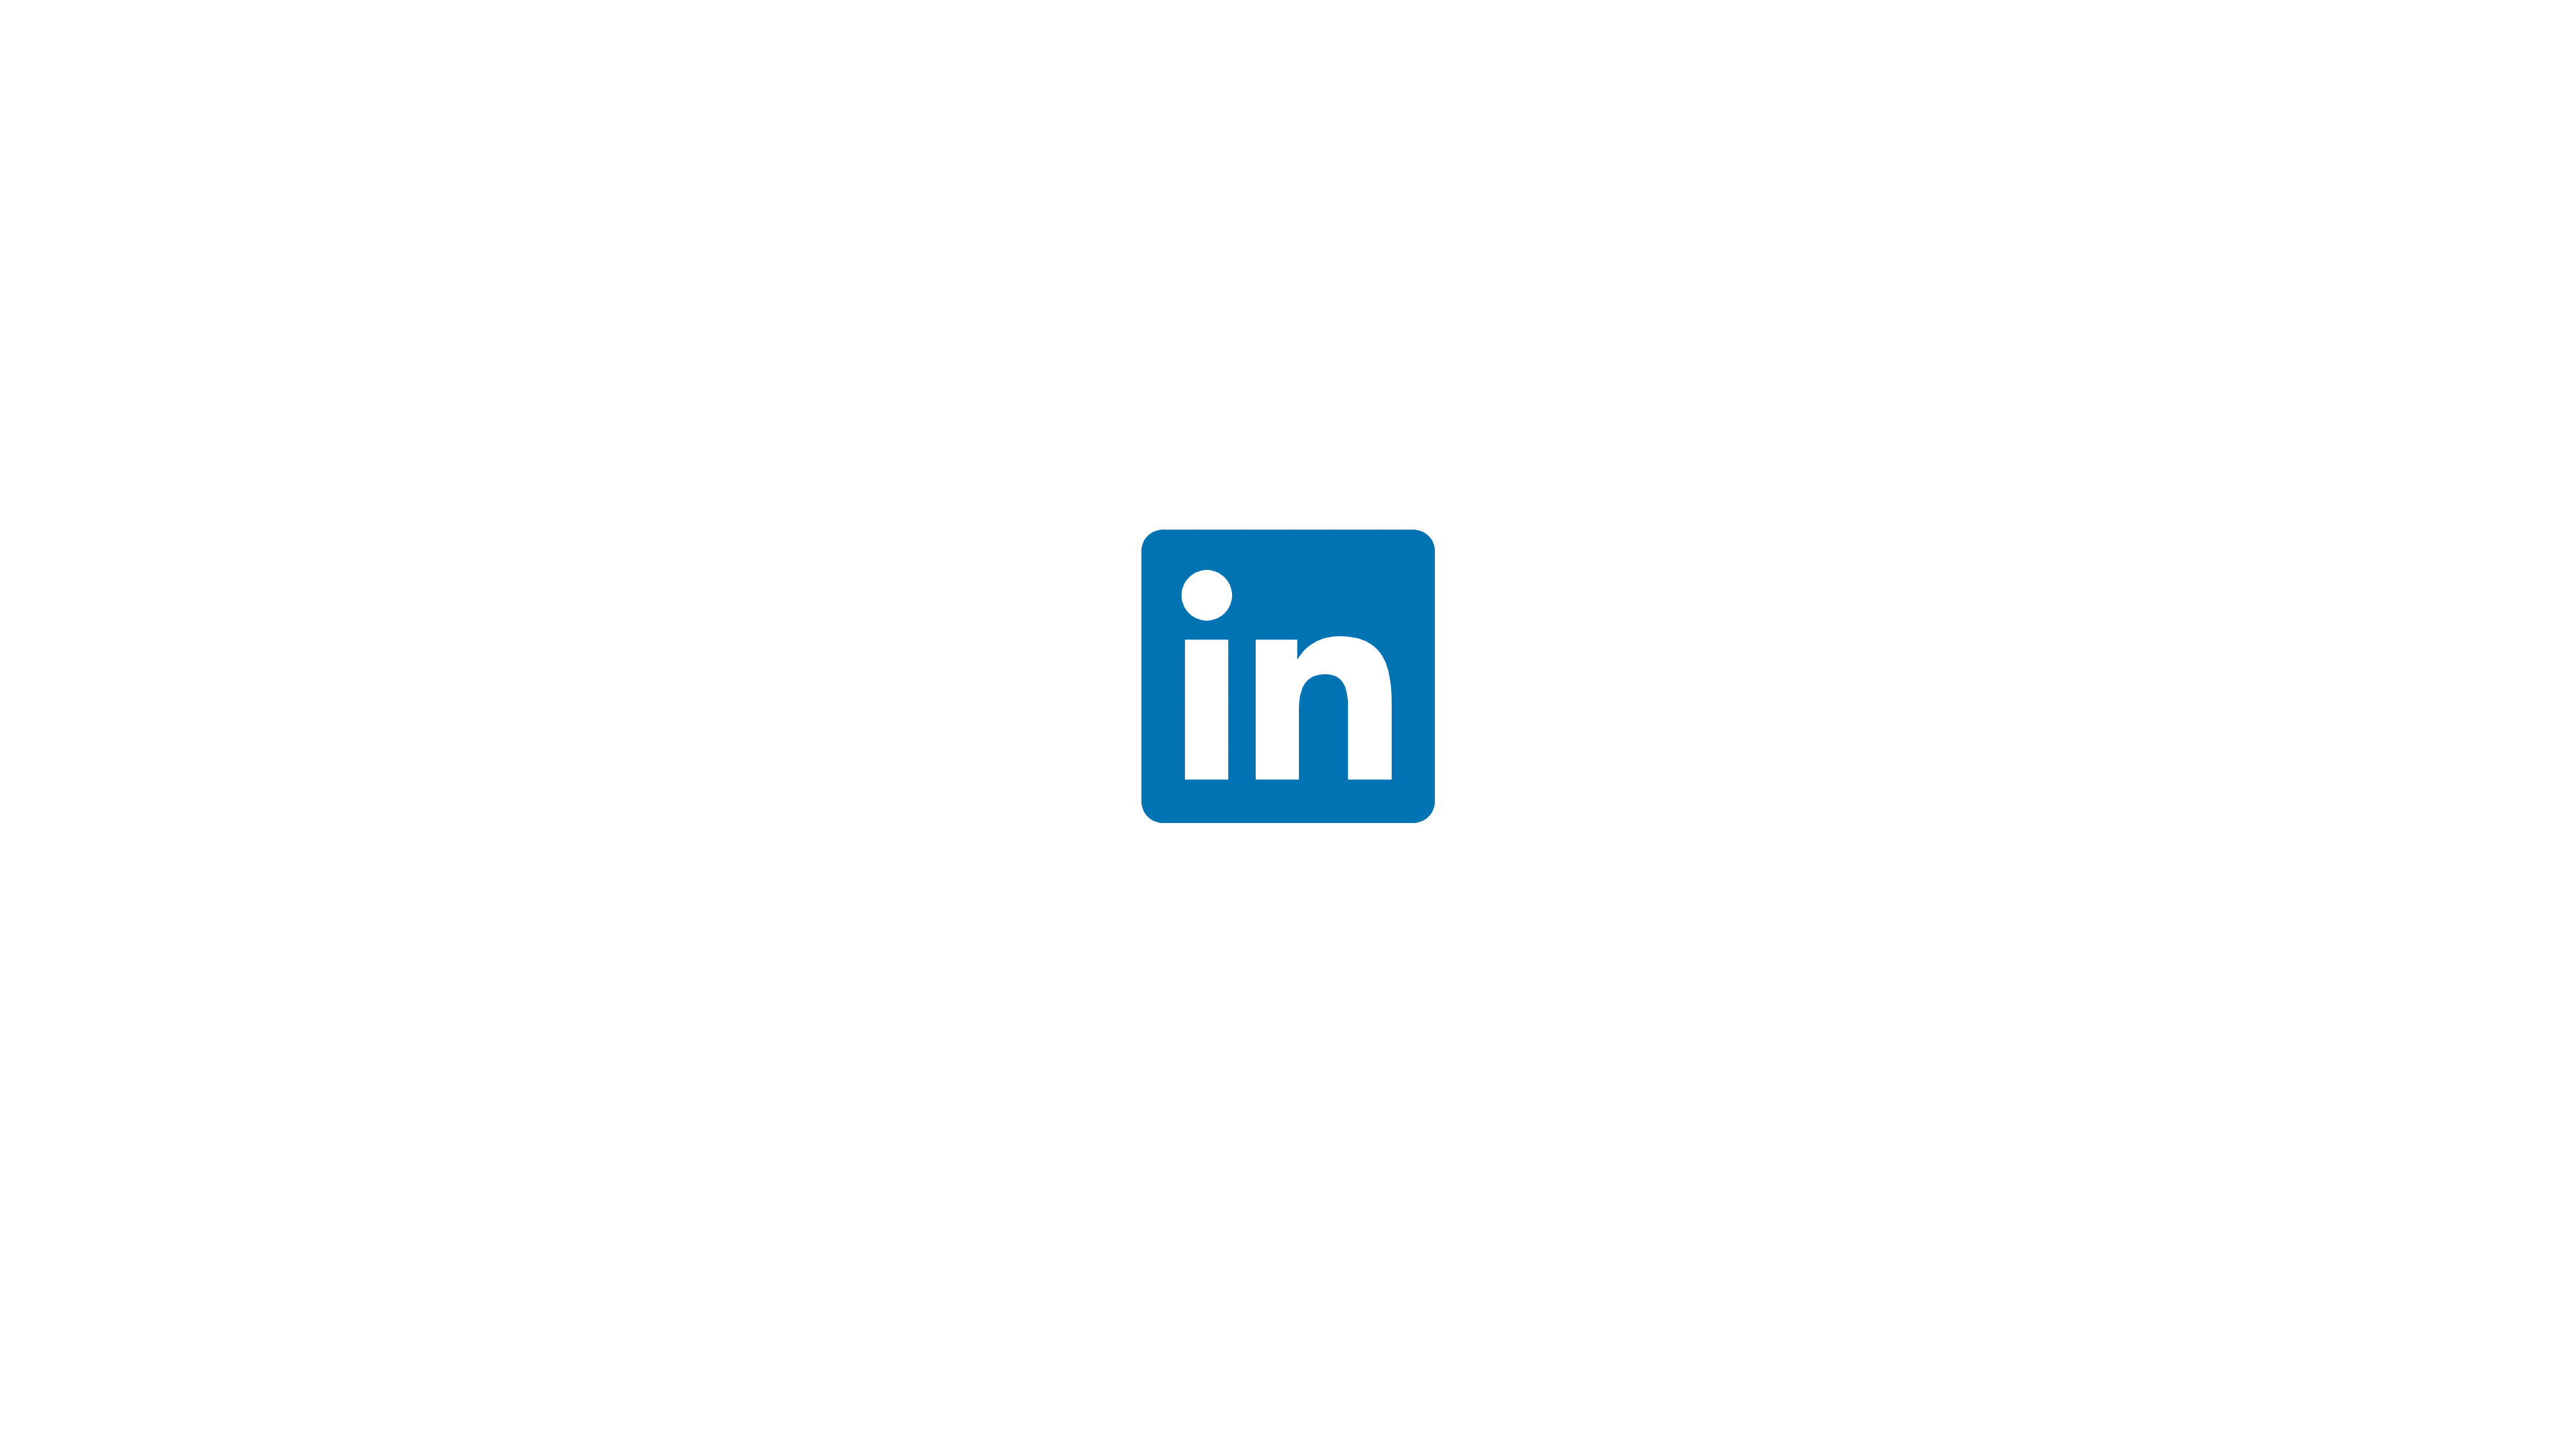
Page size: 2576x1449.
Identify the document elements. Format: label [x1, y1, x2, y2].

picture [1141, 529, 1435, 824]
